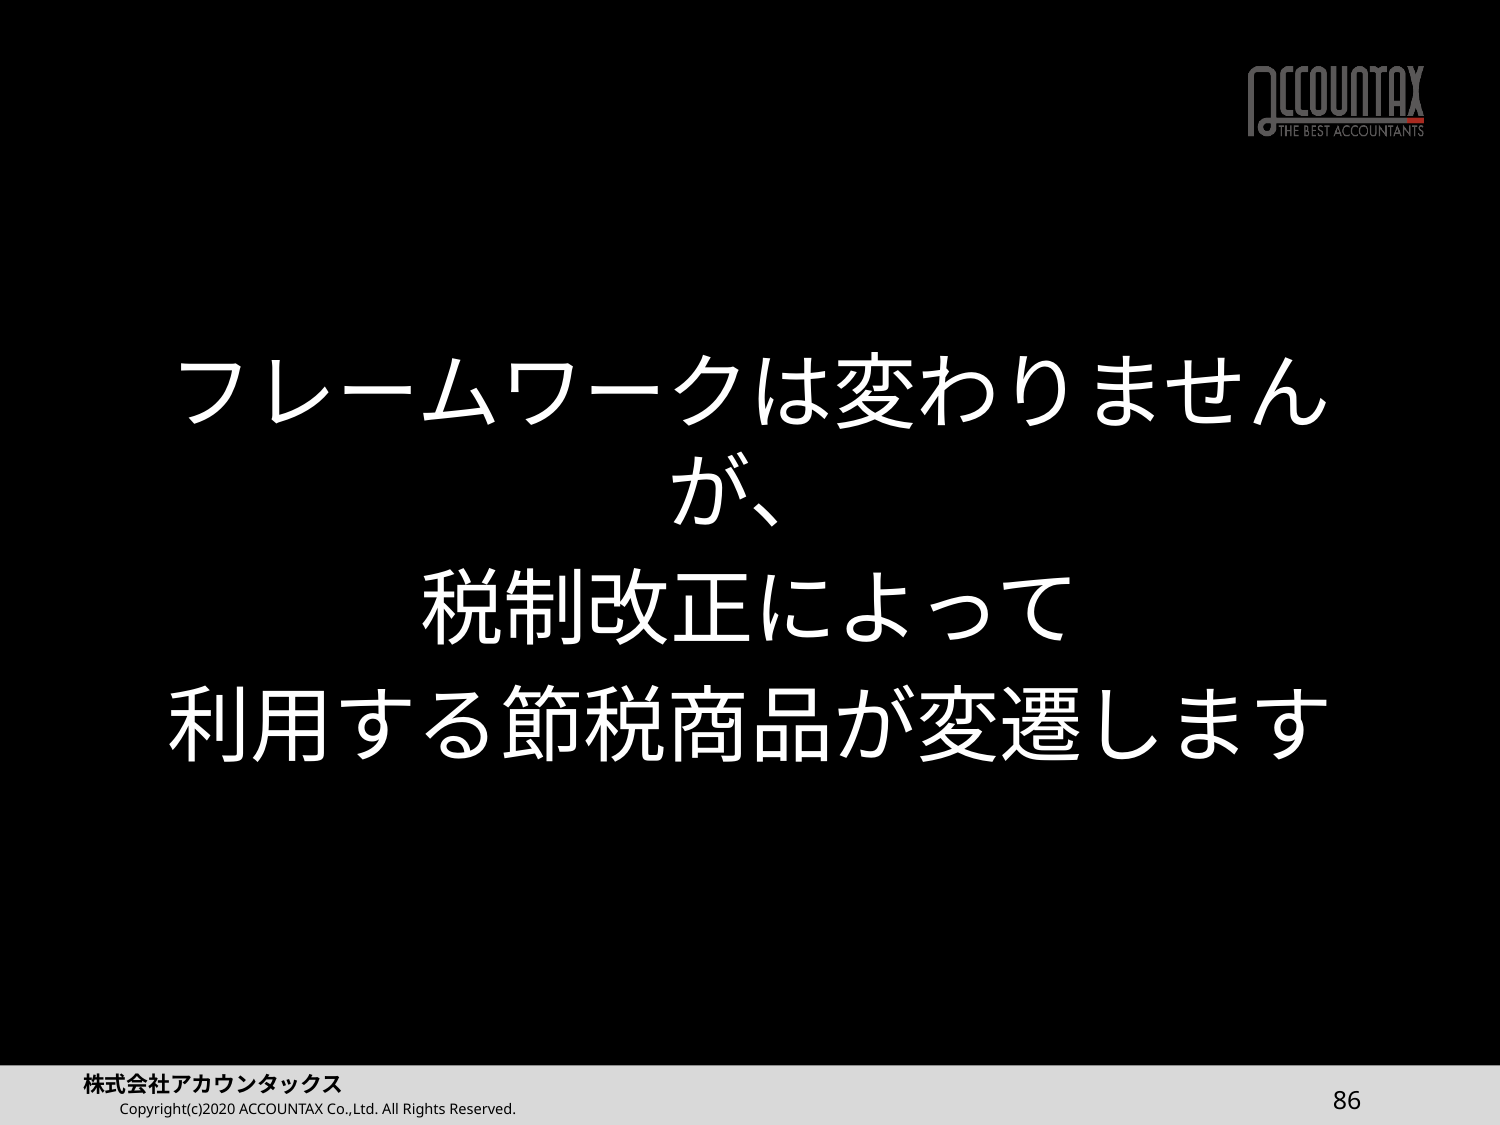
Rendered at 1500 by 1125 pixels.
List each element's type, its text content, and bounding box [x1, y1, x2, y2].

slide_number 86 [1269, 1077, 1425, 1125]
picture [1248, 66, 1424, 125]
list フレームワークは変わりませんが、 税制改正によって 利用する節税商品が変遷します [75, 125, 1425, 986]
